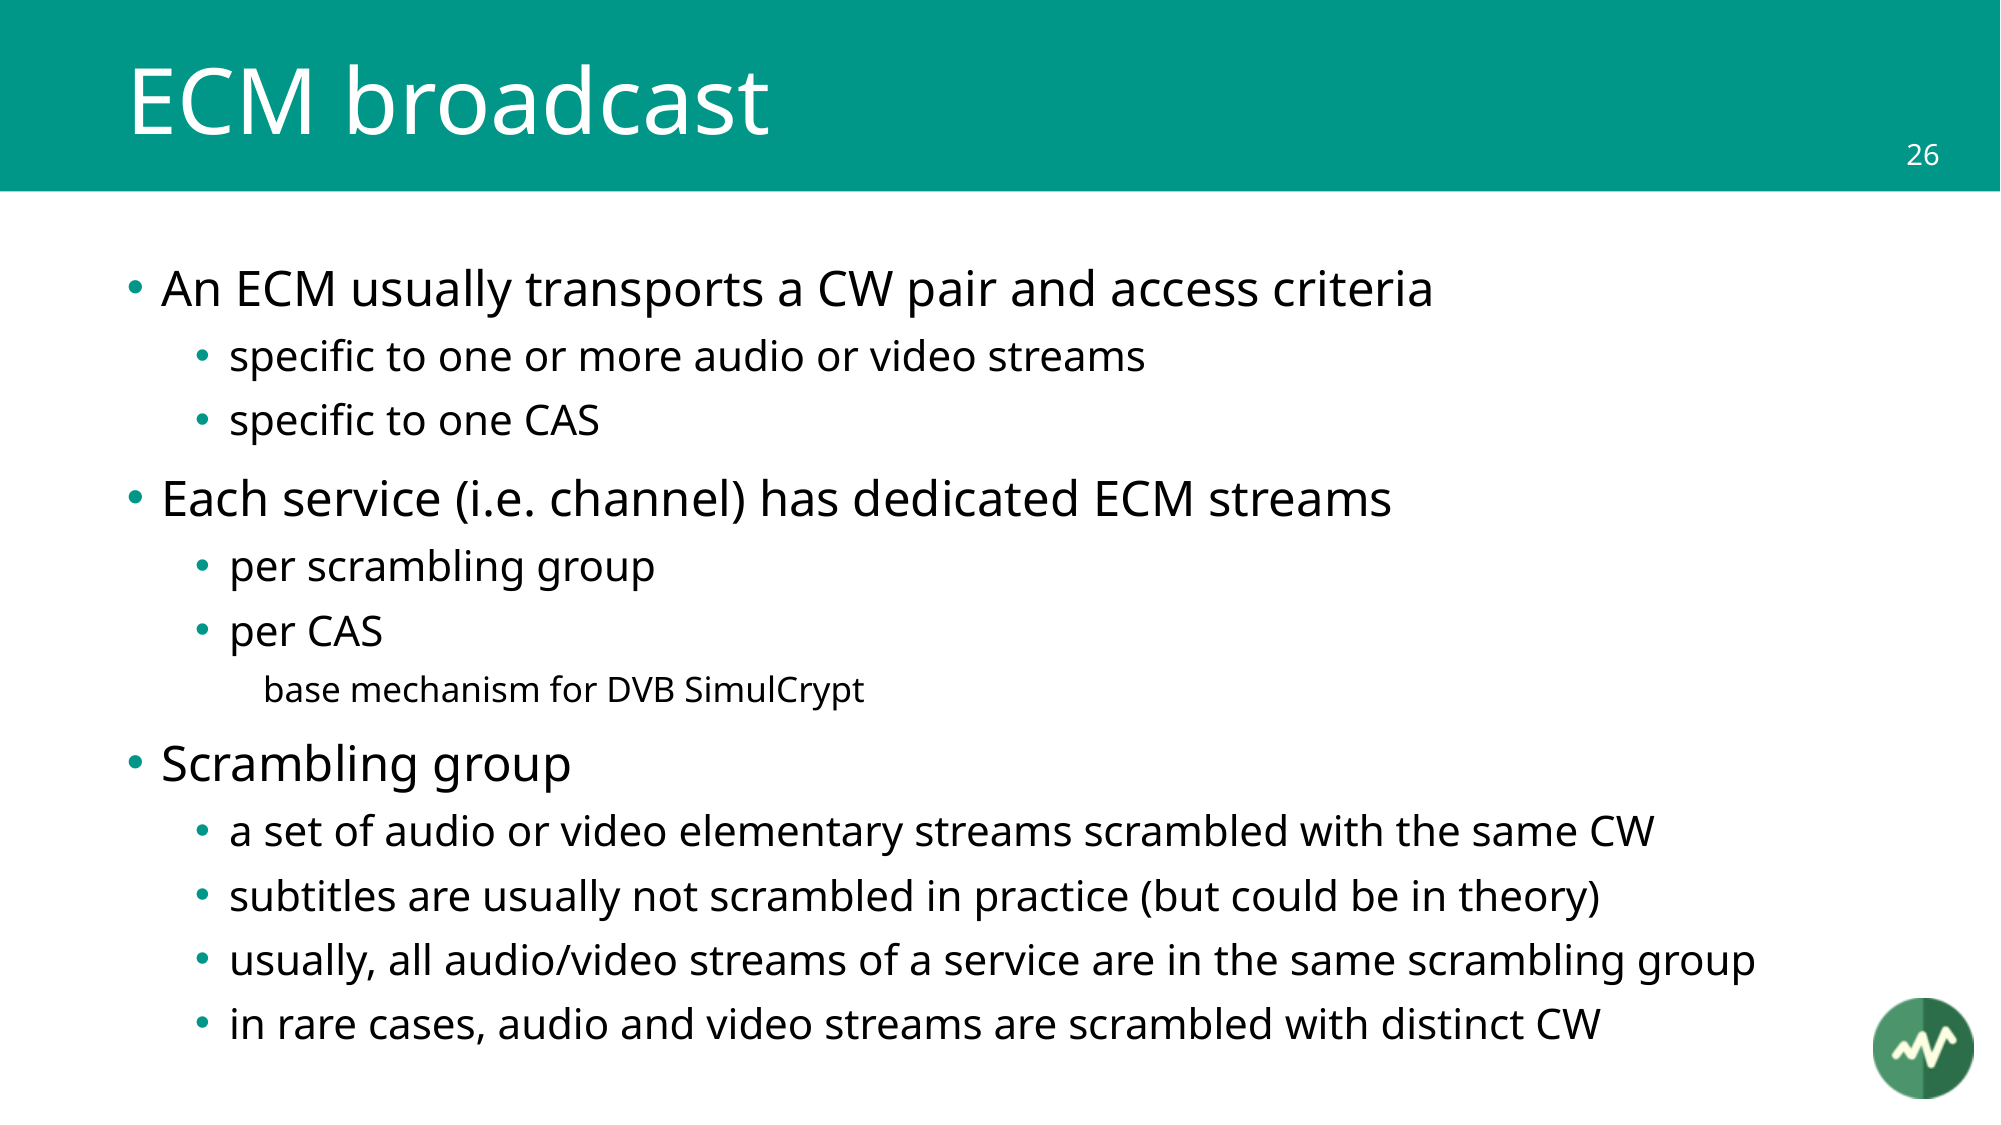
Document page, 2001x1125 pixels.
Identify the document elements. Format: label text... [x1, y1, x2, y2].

title ECM broadcast [111, 39, 1812, 171]
list An ECM usually transports a CW pair and access criteria specific to one or more audio or video streams specific to one CAS Each service (i.e. channel) has dedicated ECM streams per scrambling group per CAS base mechanism for DVB SimulCrypt Scrambling group a set of audio or video elementary streams scrambled with the same CW subtitles are usually not scrambled in practice (but could be in theory) usually, all audio/video streams of a service are in the same scrambling group in rare cases, audio and video streams are scrambled with distinct CW [111, 244, 1846, 1071]
picture [1873, 998, 1974, 1099]
